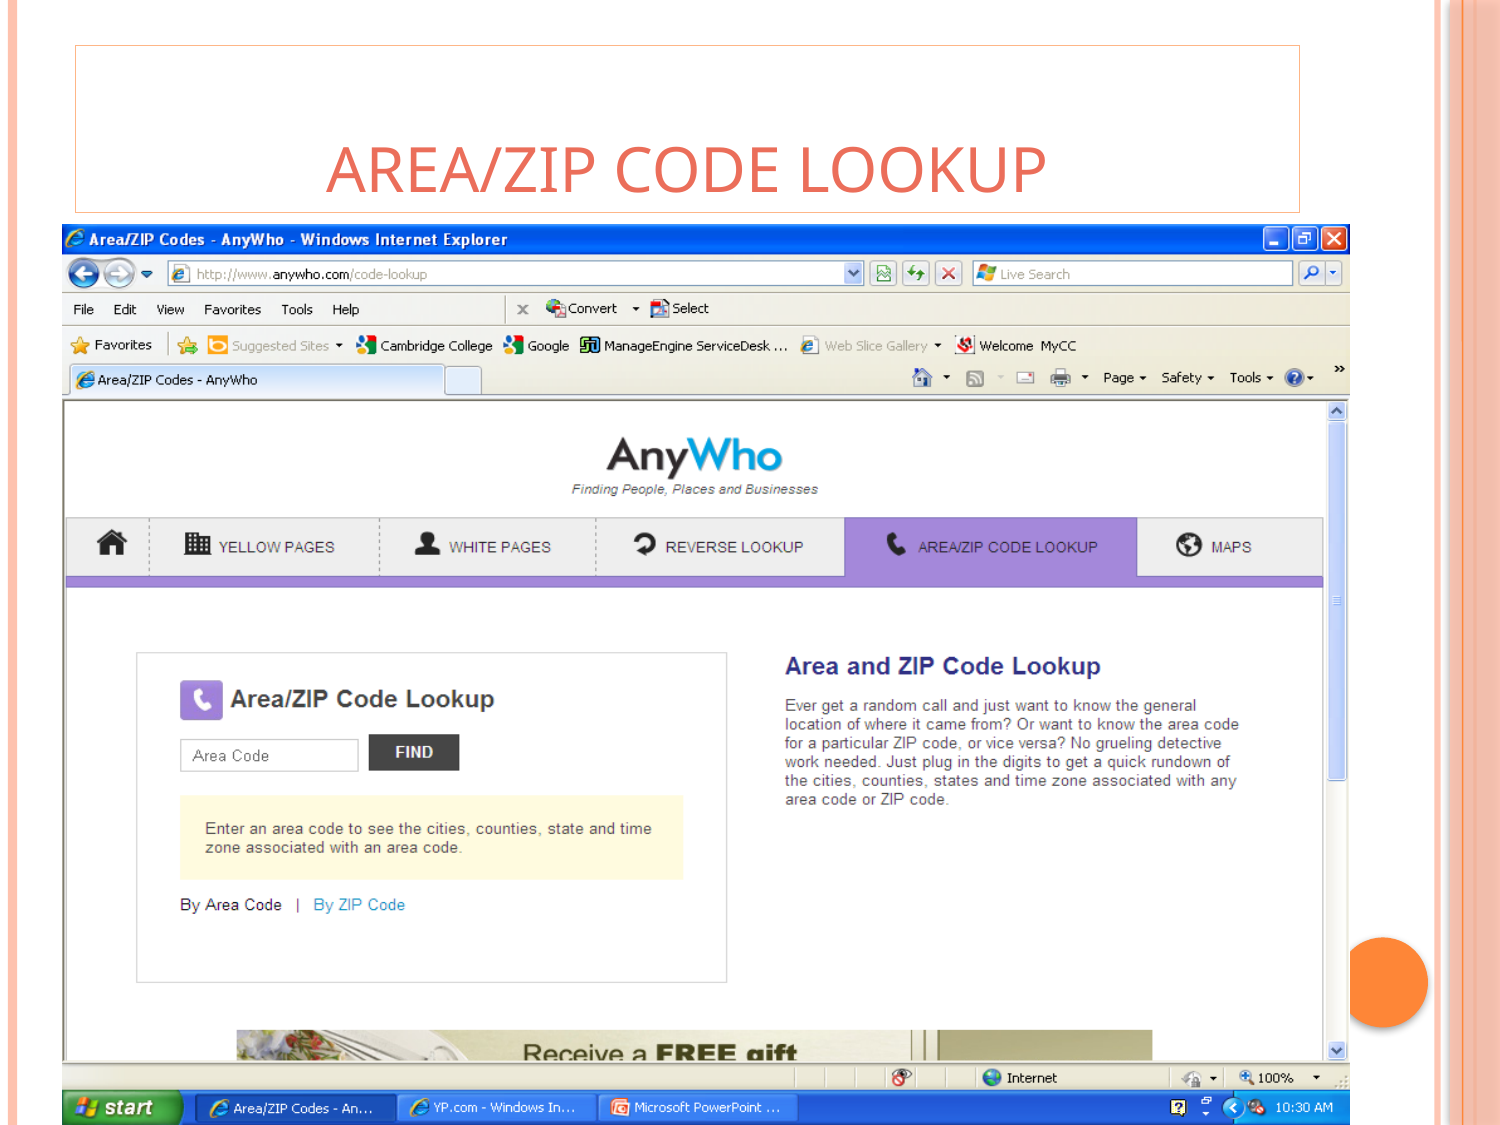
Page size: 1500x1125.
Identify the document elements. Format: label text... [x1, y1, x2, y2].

title Area/zip code lookup [75, 45, 1300, 213]
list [61, 224, 1351, 1125]
